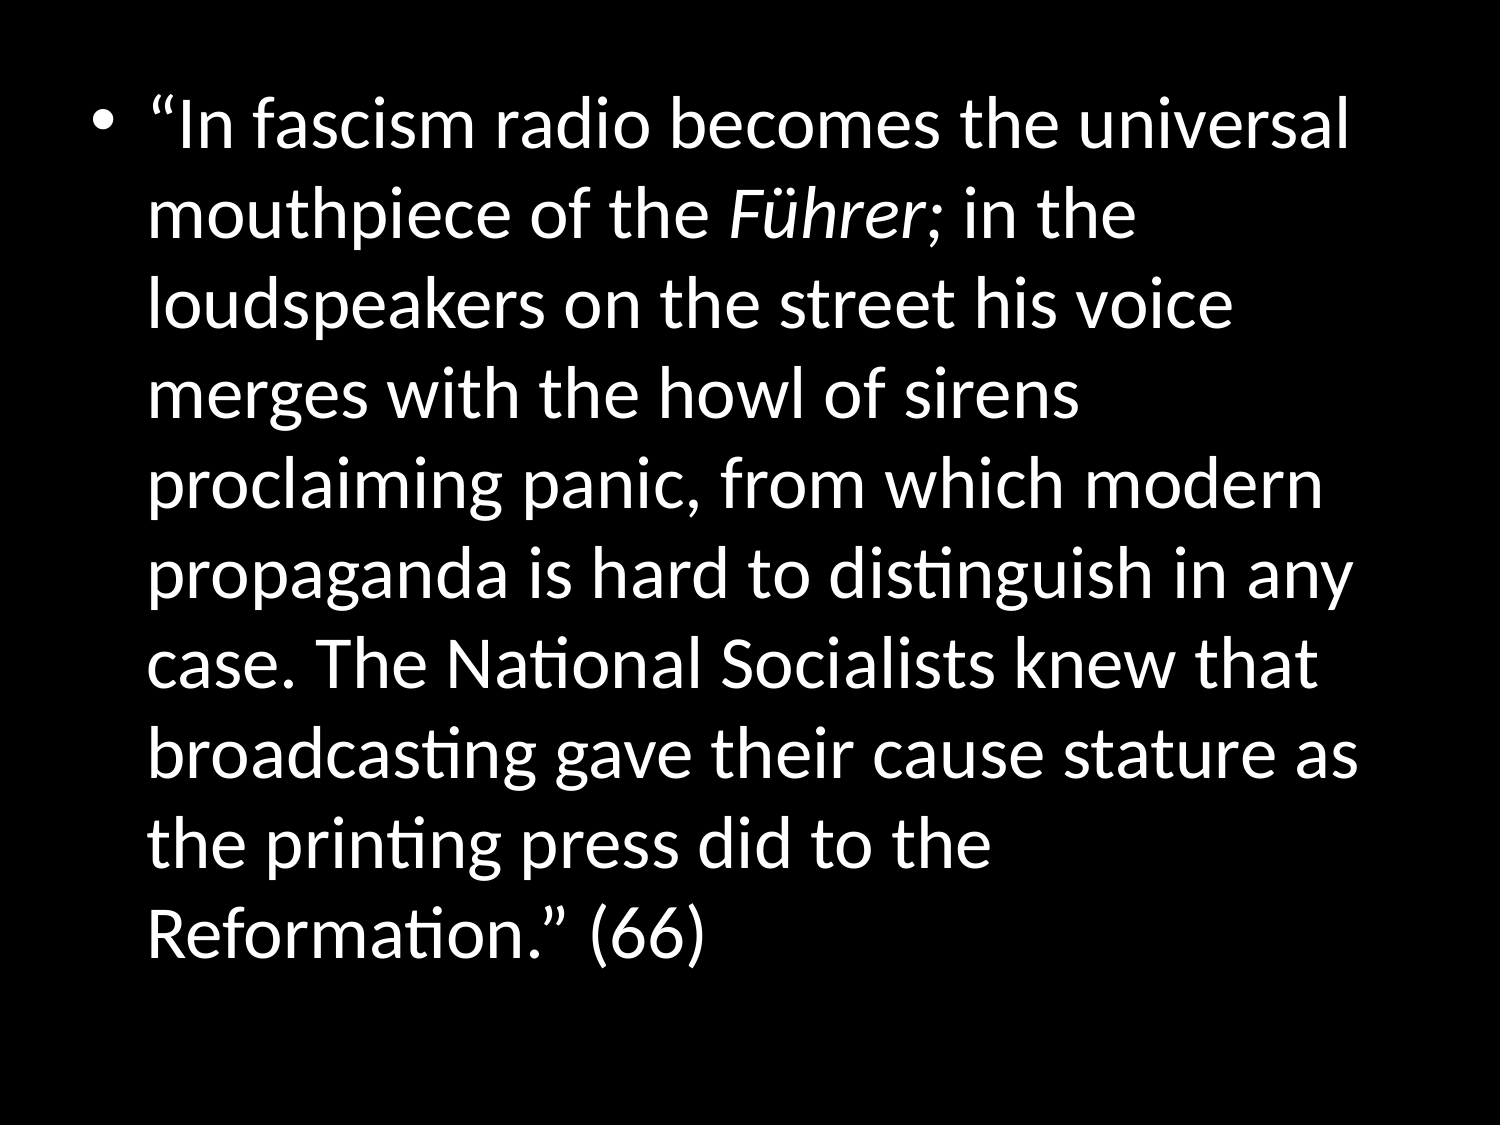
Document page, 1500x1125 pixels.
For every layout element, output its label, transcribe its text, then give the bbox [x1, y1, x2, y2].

list “In fascism radio becomes the universal mouthpiece of the Führer; in the loudspeakers on the street his voice merges with the howl of sirens proclaiming panic, from which modern propaganda is hard to distinguish in any case. The National Socialists knew that broadcasting gave their cause stature as the printing press did to the Reformation.” (66) [75, 66, 1425, 1005]
